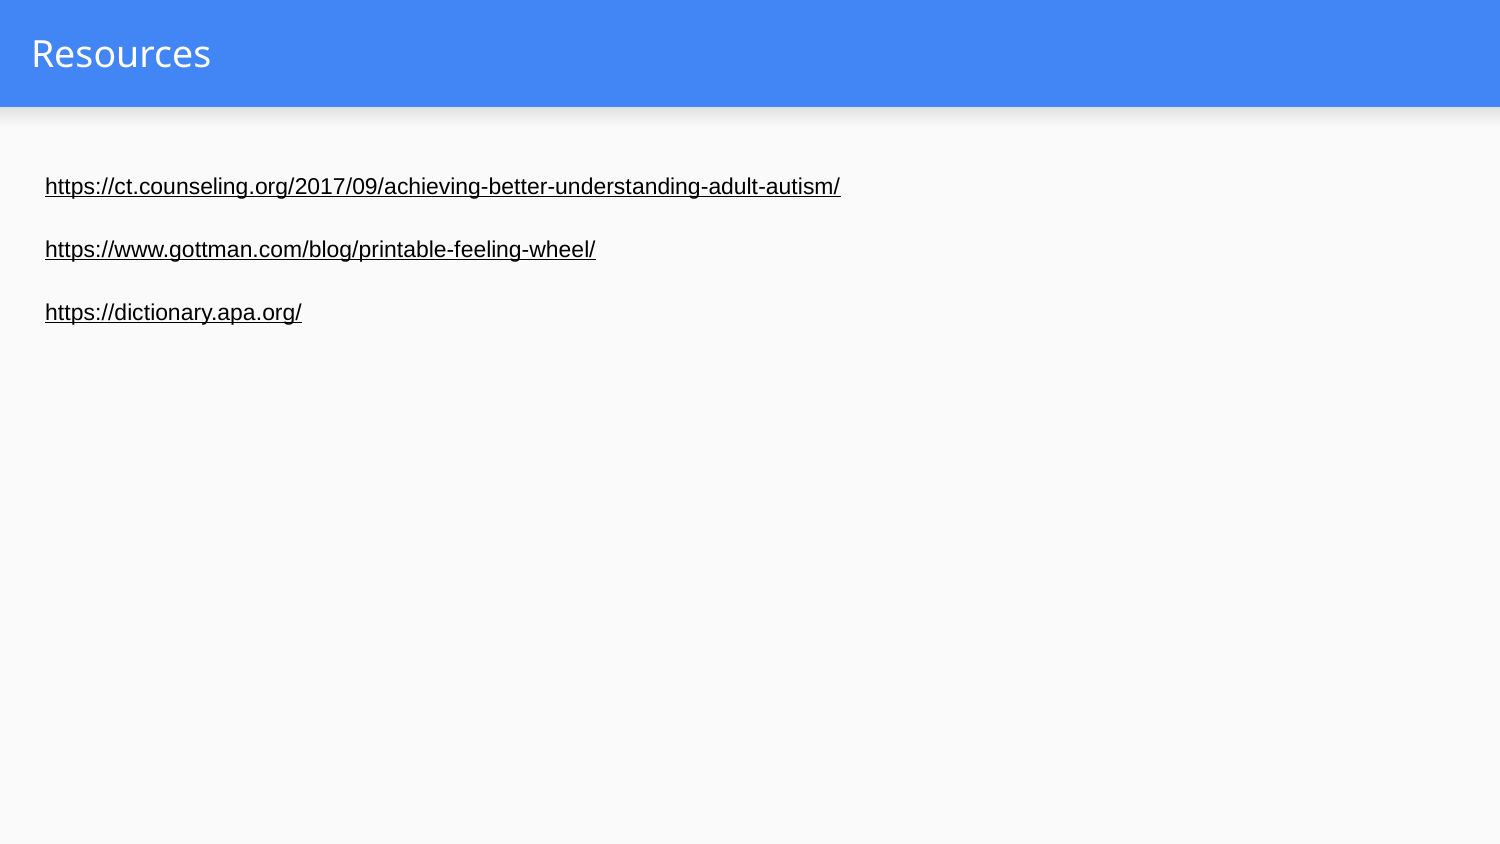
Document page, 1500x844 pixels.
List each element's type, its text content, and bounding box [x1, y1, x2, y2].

title Resources [16, 2, 1464, 102]
text_box https://ct.counseling.org/2017/09/achieving-better-understanding-adult-autism/ https://www.gottman.com/blog/printable-feeling-wheel/ https://dictionary.apa.org/ [30, 152, 1464, 340]
